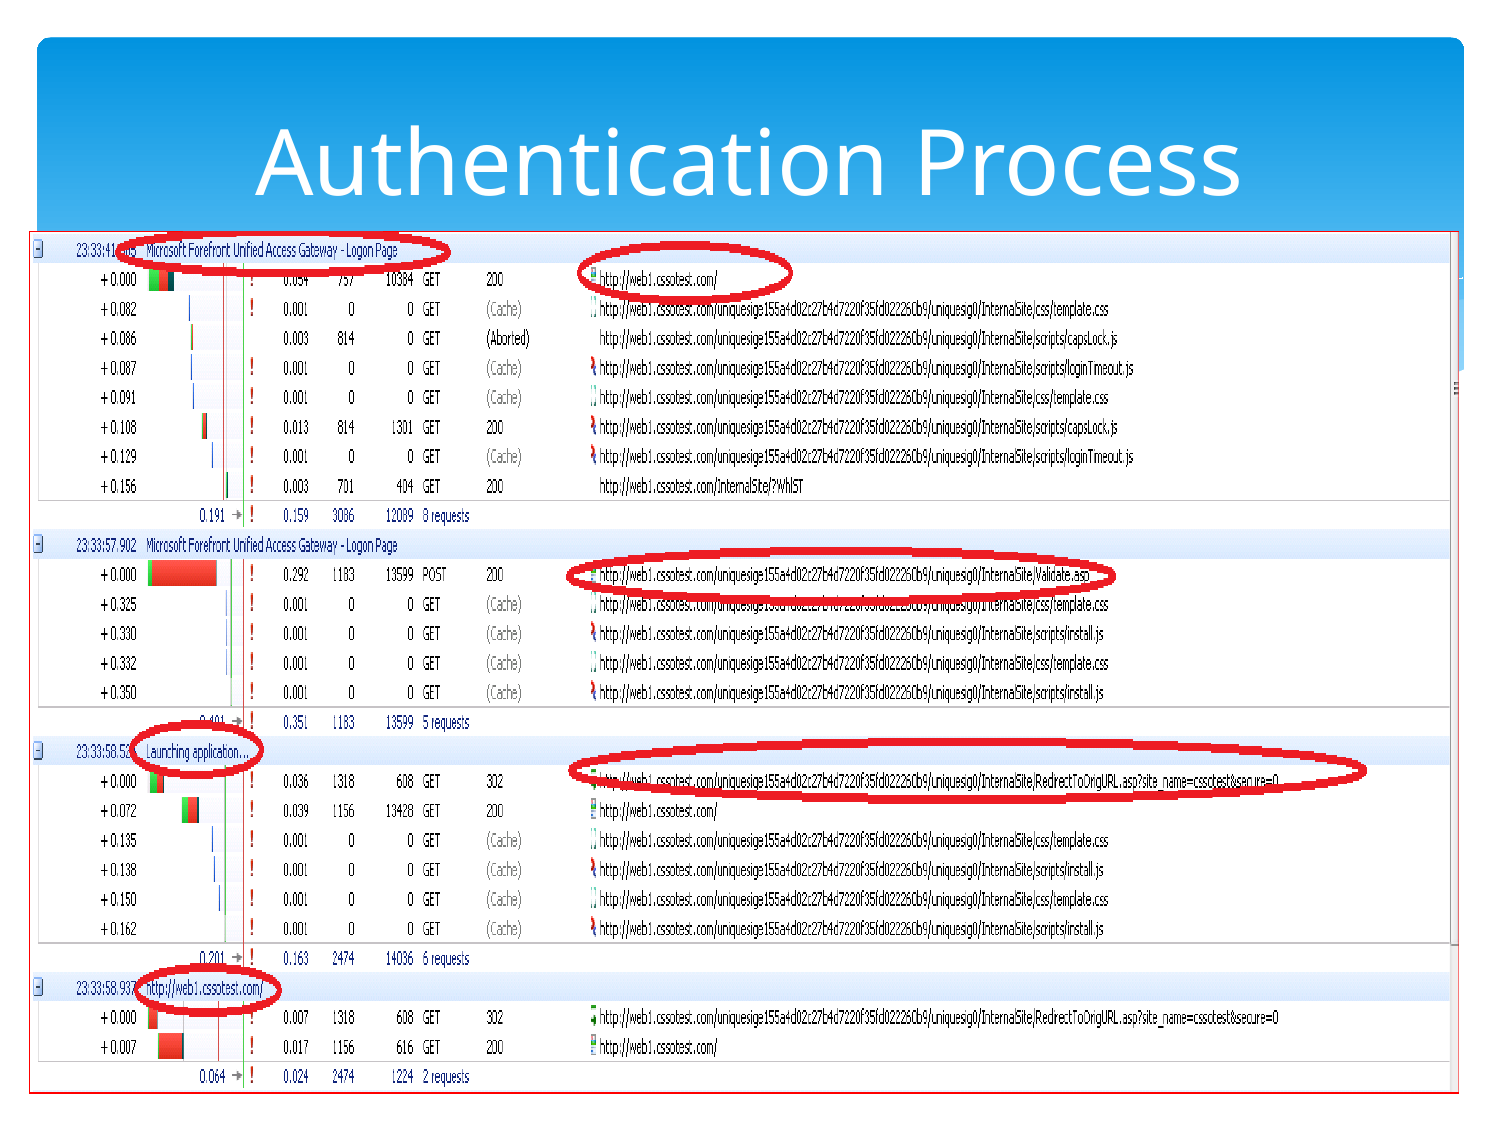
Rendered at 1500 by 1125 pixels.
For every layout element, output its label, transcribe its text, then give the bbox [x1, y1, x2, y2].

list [29, 231, 1459, 1095]
title Authentication Process [75, 55, 1425, 228]
